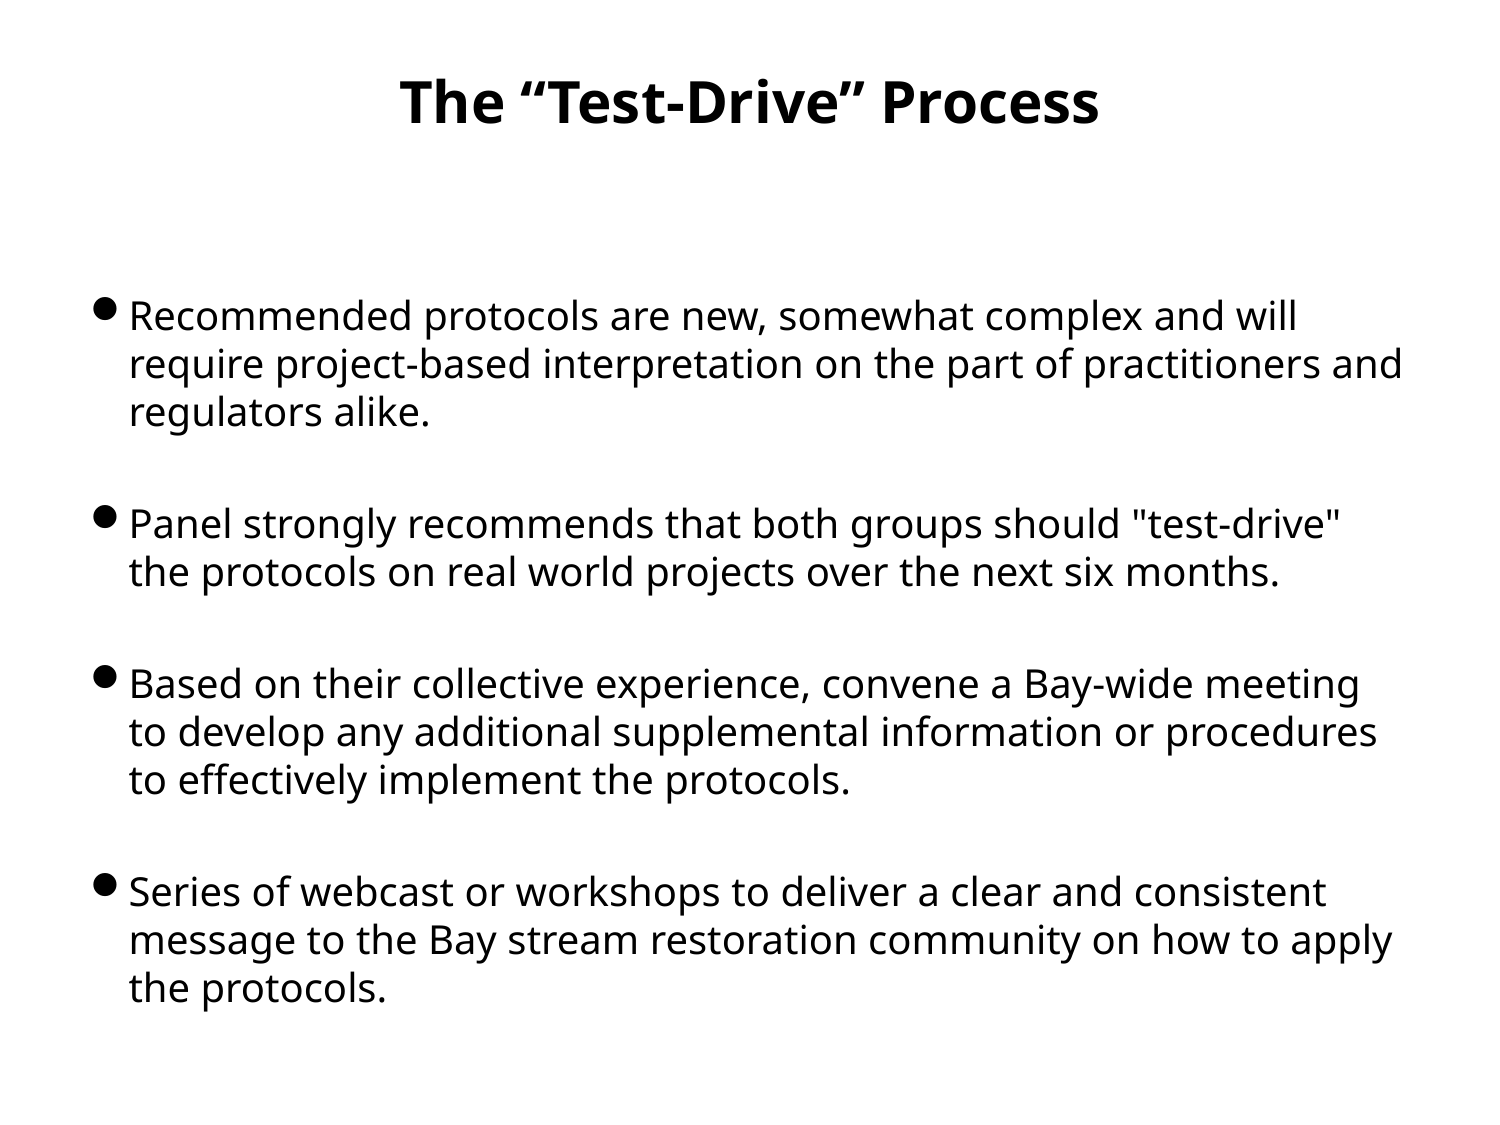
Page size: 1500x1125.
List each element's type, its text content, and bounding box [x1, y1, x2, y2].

title The “Test-Drive” Process [75, 50, 1425, 150]
list Recommended protocols are new, somewhat complex and will require project-based interpretation on the part of practitioners and regulators alike. Panel strongly recommends that both groups should "test-drive" the protocols on real world projects over the next six months. Based on their collective experience, convene a Bay-wide meeting to develop any additional supplemental information or procedures to effectively implement the protocols. Series of webcast or workshops to deliver a clear and consistent message to the Bay stream restoration community on how to apply the protocols. [75, 282, 1425, 1025]
